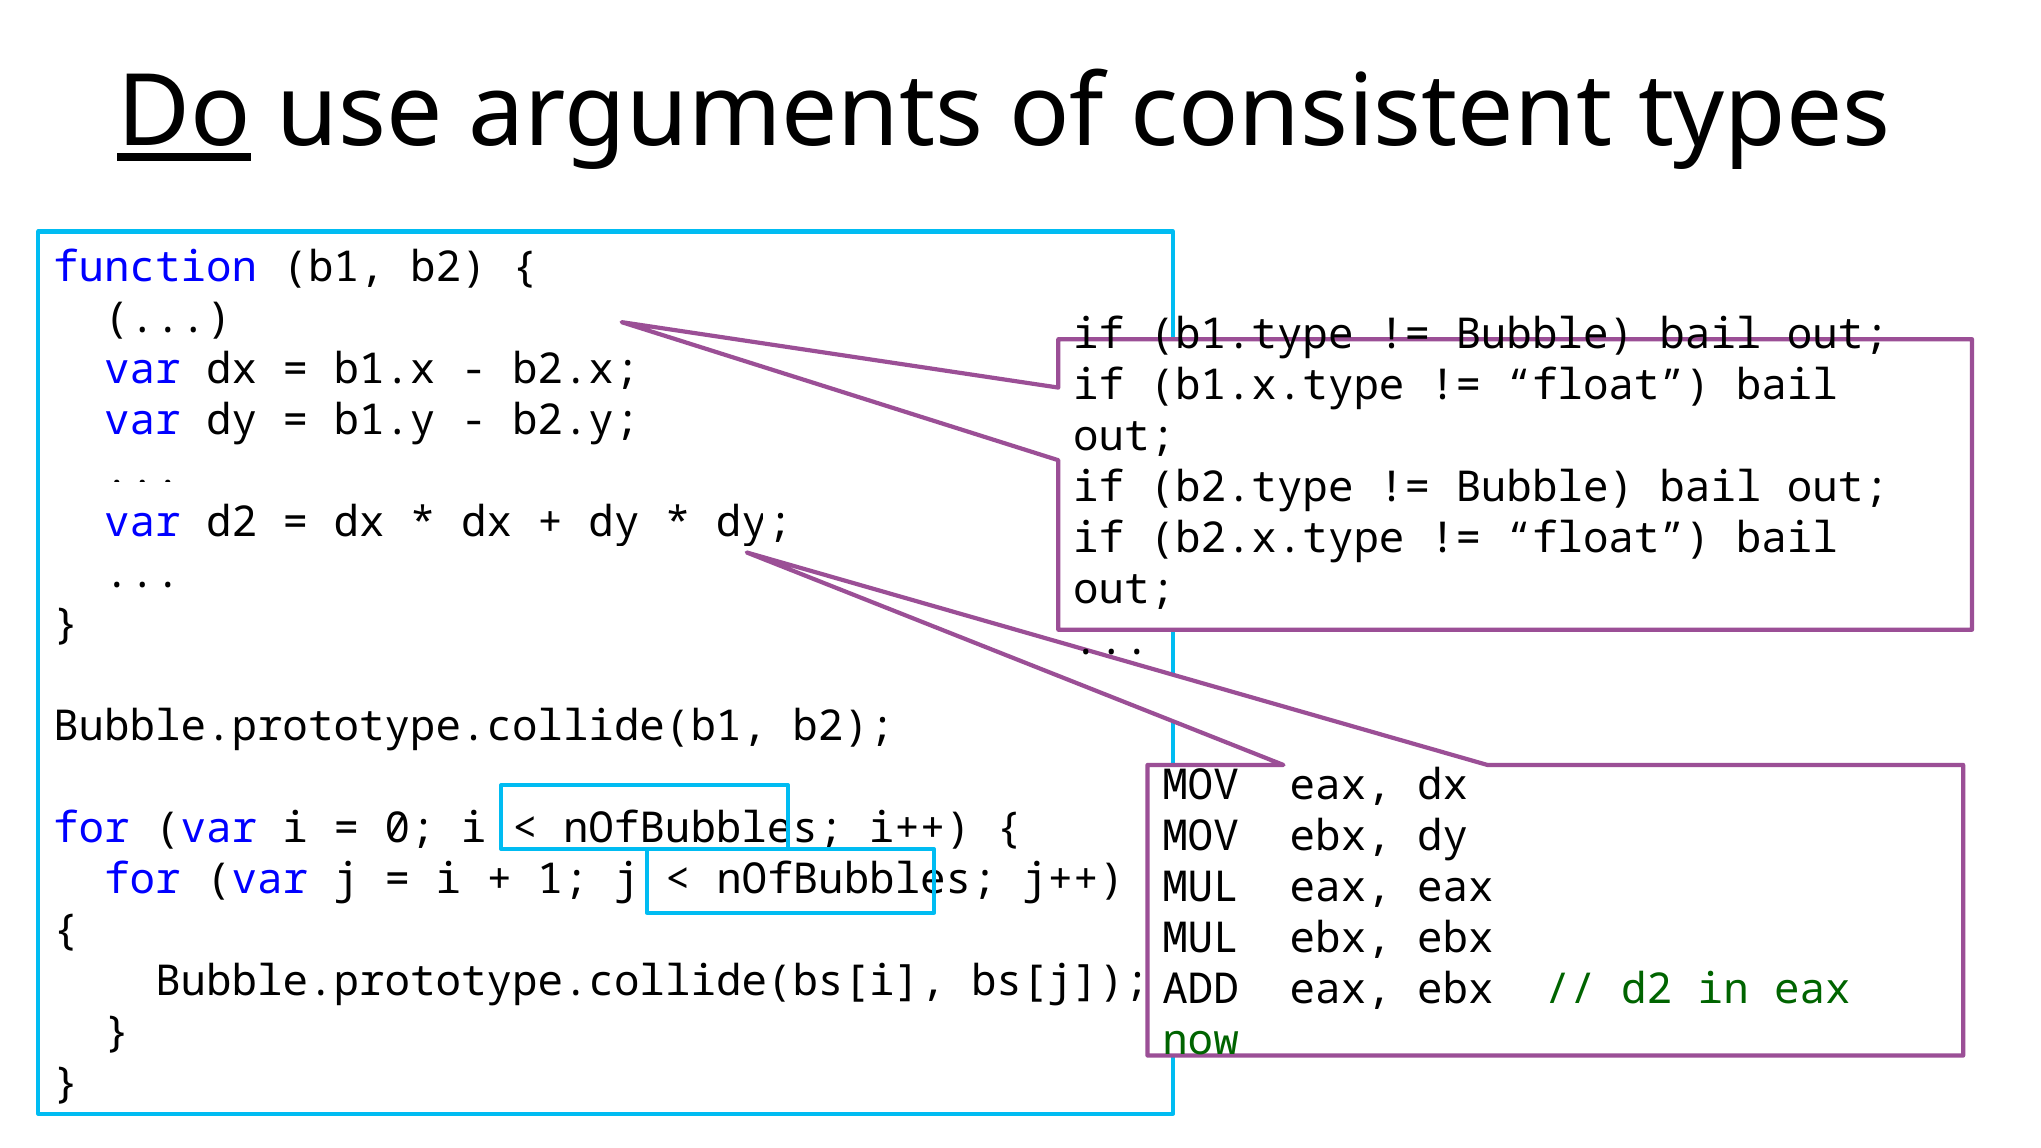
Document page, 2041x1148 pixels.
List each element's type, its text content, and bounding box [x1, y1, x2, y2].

title Do use arguments of consistent types [87, 38, 1953, 164]
text_box [499, 783, 790, 851]
text_box MOV eax, dx MOV ebx, dy MUL eax, eax MUL ebx, ebx ADD eax, ebx // d2 in eax now [744, 550, 1966, 1058]
text_box function (b1, b2) { (...) var dx = b1.x - b2.x; var dy = b1.y - b2.y; ... var d2 = dx * dx + dy * dy; ... } Bubble.prototype.collide(b1, b2); for (var i = 0; i < nOfBubbles; i++) { for (var j = i + 1; j < nOfBubbles; j++) { Bubble.prototype.collide(bs[i], bs[j]); } } [36, 229, 1175, 1116]
text_box if (b1.type != Bubble) bail out; if (b1.x.type != “float”) bail out; if (b2.type != Bubble) bail out; if (b2.x.type != “float”) bail out; ... [619, 320, 1975, 632]
text_box [645, 847, 936, 915]
text_box [87, 482, 767, 550]
